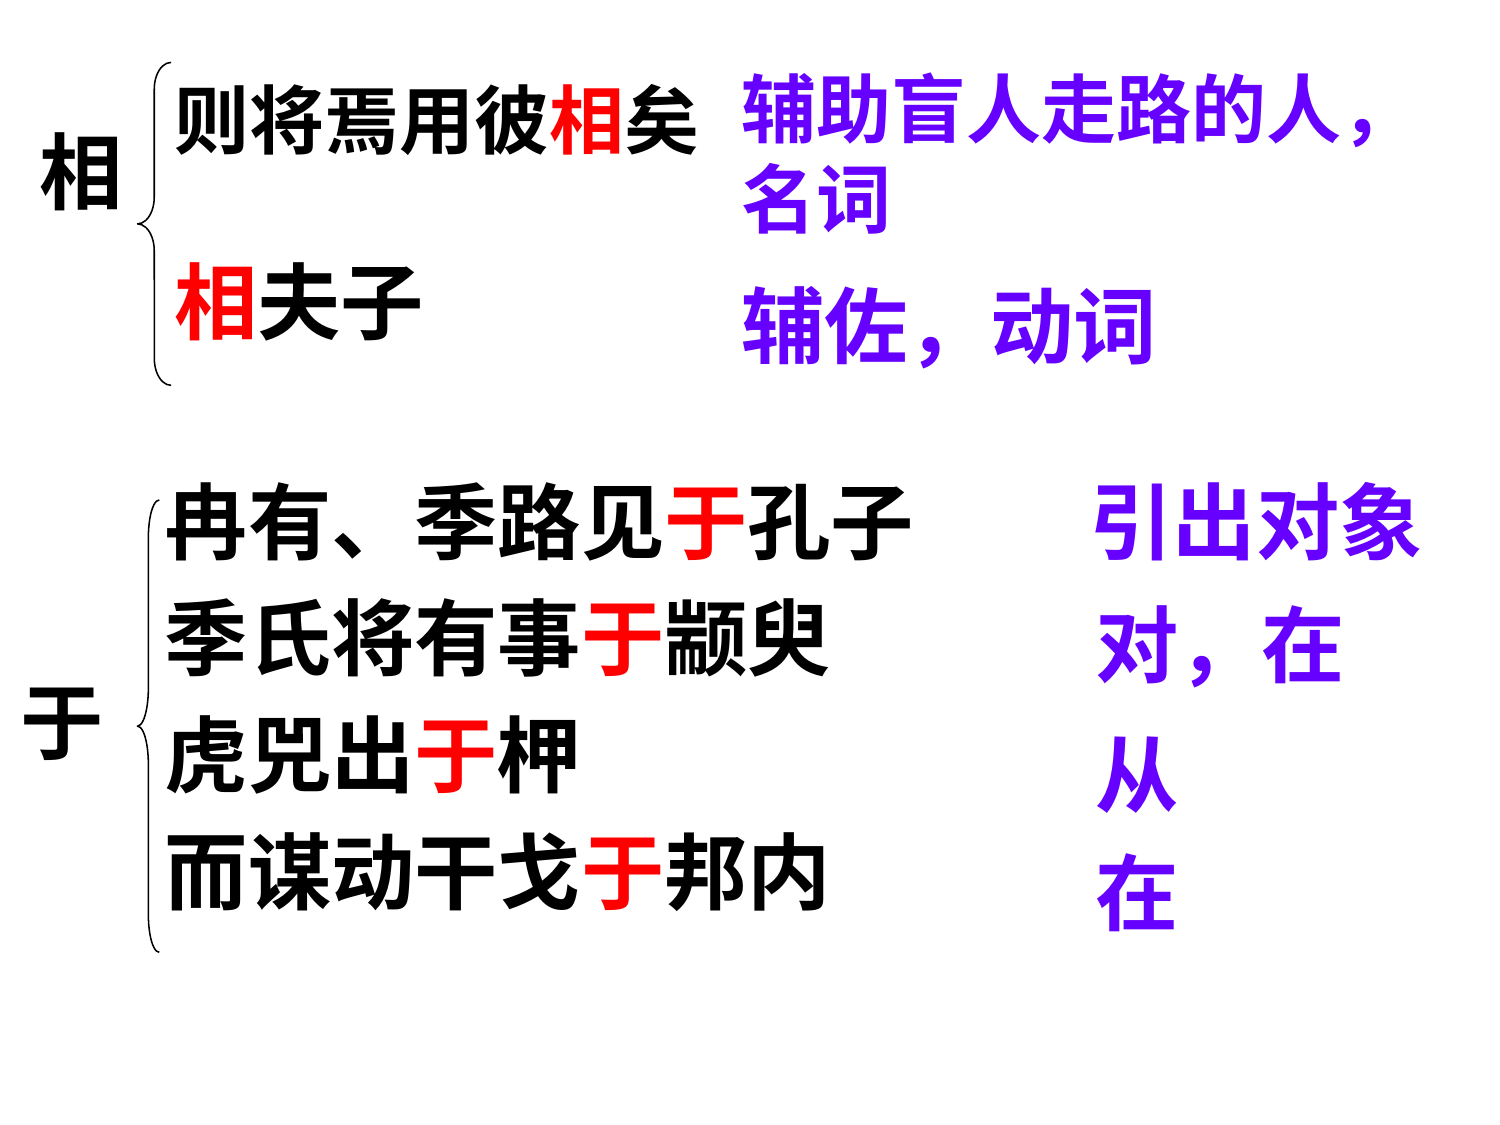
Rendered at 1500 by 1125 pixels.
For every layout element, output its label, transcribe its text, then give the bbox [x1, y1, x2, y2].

subtitle 于 [0, 662, 126, 826]
text_box 对，在 [1080, 586, 1456, 712]
text_box 相 [12, 112, 150, 275]
text_box [137, 499, 160, 953]
text_box 冉有、季路见于孔子 季氏将有事于颛臾 虎兕出于柙 而谋动干戈于邦内 [149, 462, 1138, 1050]
text_box 则将焉用彼相矣 相夫子 [172, 66, 726, 367]
text_box 在 [1080, 834, 1219, 972]
text_box 从 [1080, 716, 1219, 834]
text_box 辅佐，动词 [726, 267, 1402, 443]
text_box 辅助盲人走路的人，名词 [726, 54, 1500, 318]
text_box [137, 62, 172, 386]
text_box 引出对象 [1138, 462, 1500, 613]
